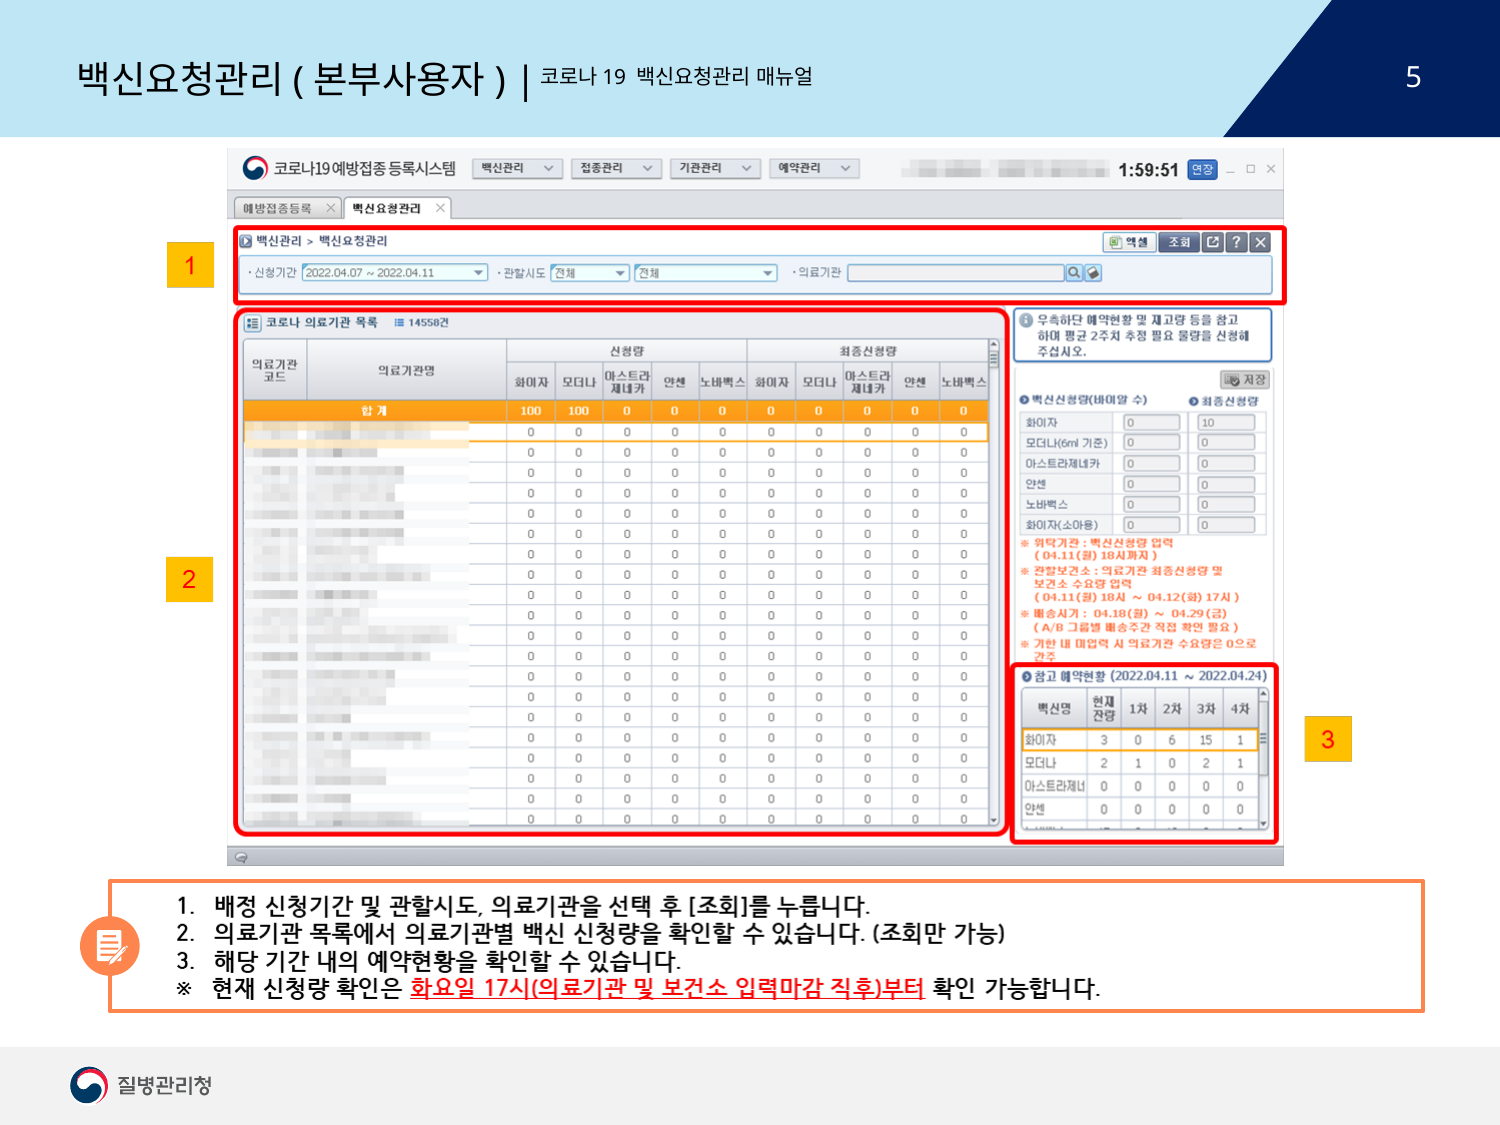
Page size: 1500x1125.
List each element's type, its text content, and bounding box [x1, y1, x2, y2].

text_box 코로나19 백신요청관리 매뉴얼 [525, 52, 1192, 100]
picture [159, 148, 1477, 1016]
text_box 5 [1367, 40, 1460, 112]
text_box 백신요청관리(본부사용자) | [61, 42, 609, 114]
